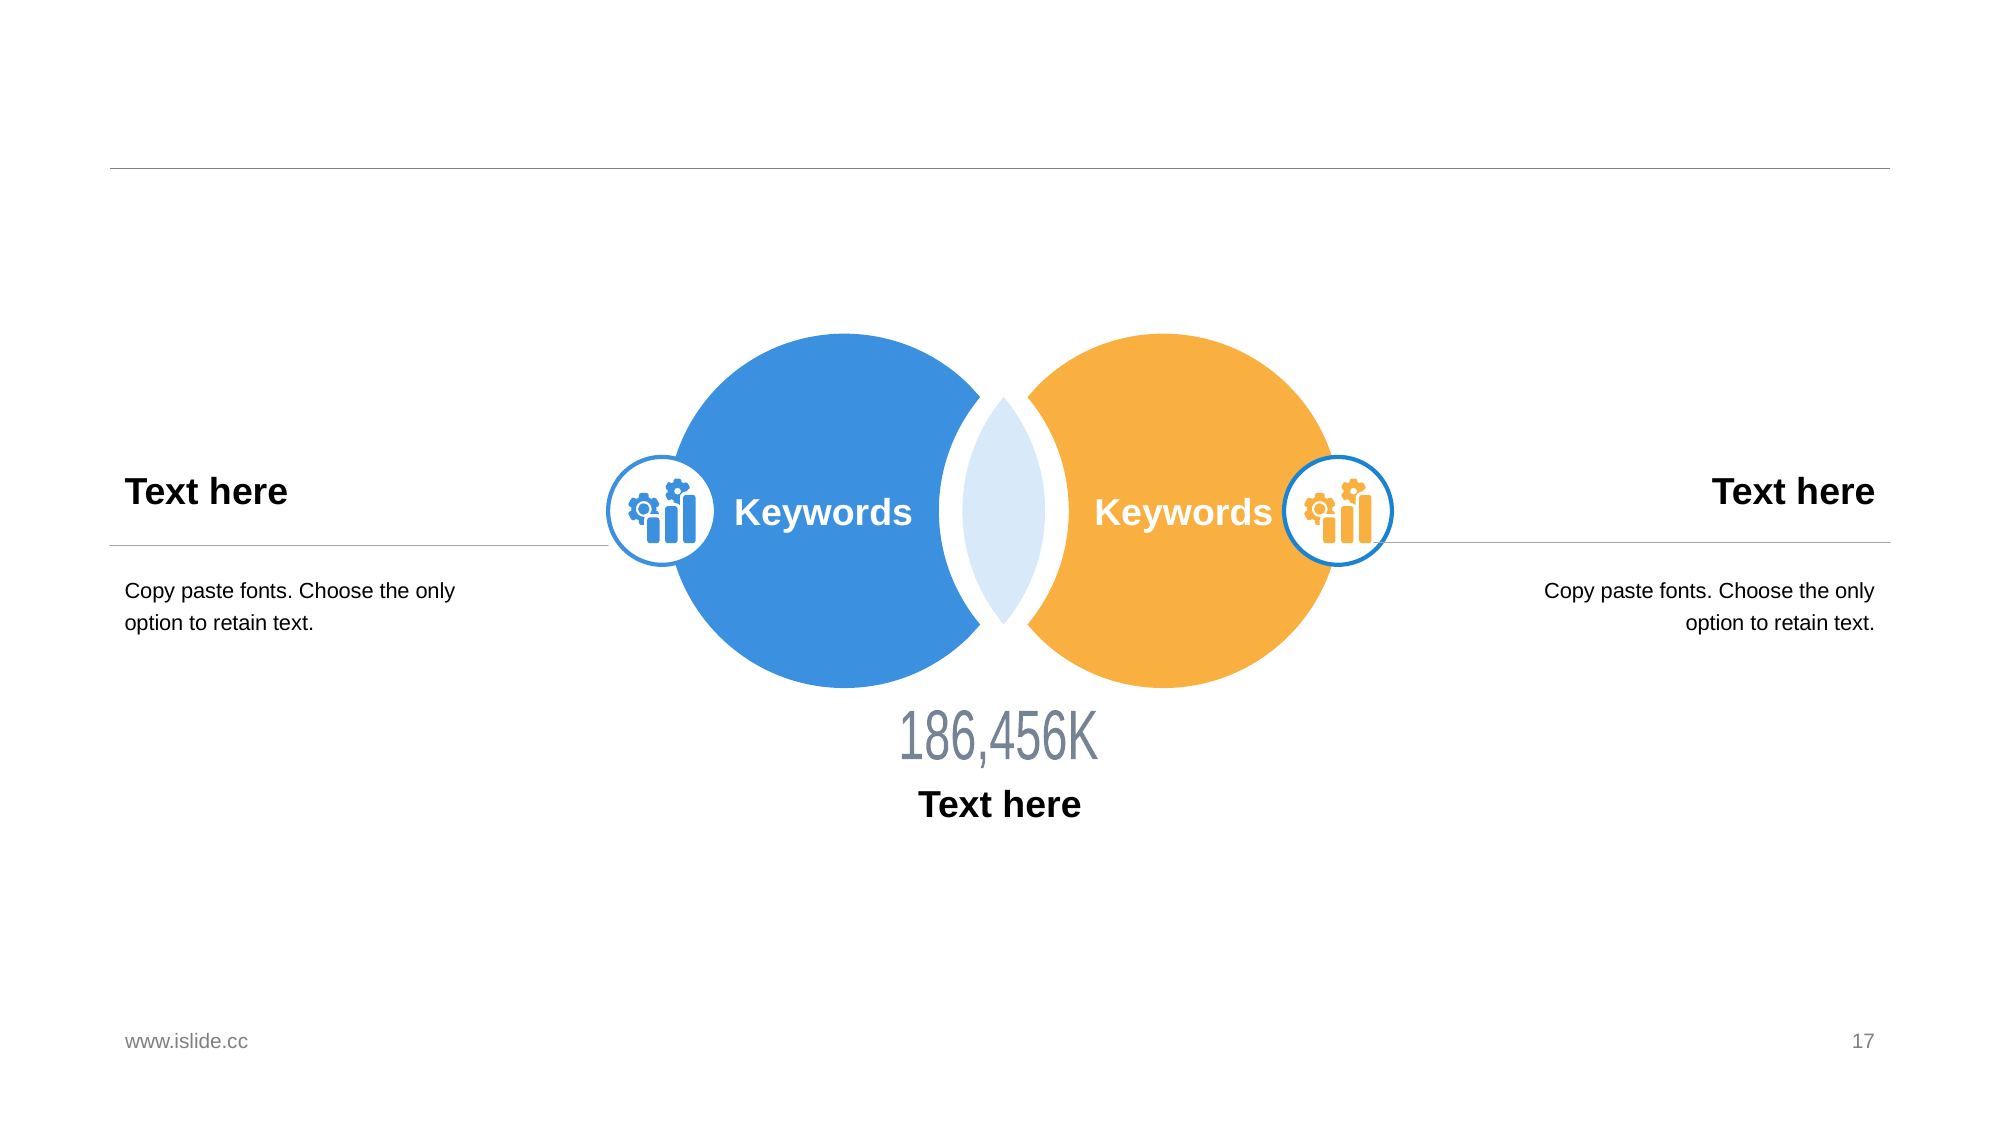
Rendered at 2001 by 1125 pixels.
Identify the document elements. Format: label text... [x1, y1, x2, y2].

text_box Copy paste fonts. Choose the only option to retain text. [109, 564, 473, 659]
text_box [1304, 492, 1336, 525]
text_box [1283, 455, 1393, 566]
text_box [628, 492, 660, 525]
slide_number 17 [1412, 1023, 1890, 1058]
text_box Text here [1477, 459, 1891, 542]
text_box Copy paste fonts. Choose the only option to retain text. [1477, 564, 1891, 659]
text_box [665, 506, 678, 544]
text_box Keywords [1026, 332, 1333, 690]
text_box [961, 395, 1047, 627]
footer www.islide.cc [109, 1023, 790, 1058]
text_box [1341, 506, 1354, 544]
text_box Keywords [674, 332, 982, 690]
text_box Text here [109, 459, 473, 543]
text_box [647, 517, 660, 544]
text_box Text here [846, 768, 1154, 838]
text_box [607, 455, 718, 566]
text_box [1341, 478, 1366, 506]
text_box [665, 478, 690, 506]
text_box [683, 494, 696, 544]
text_box [1359, 494, 1372, 544]
text_box [1323, 517, 1336, 544]
